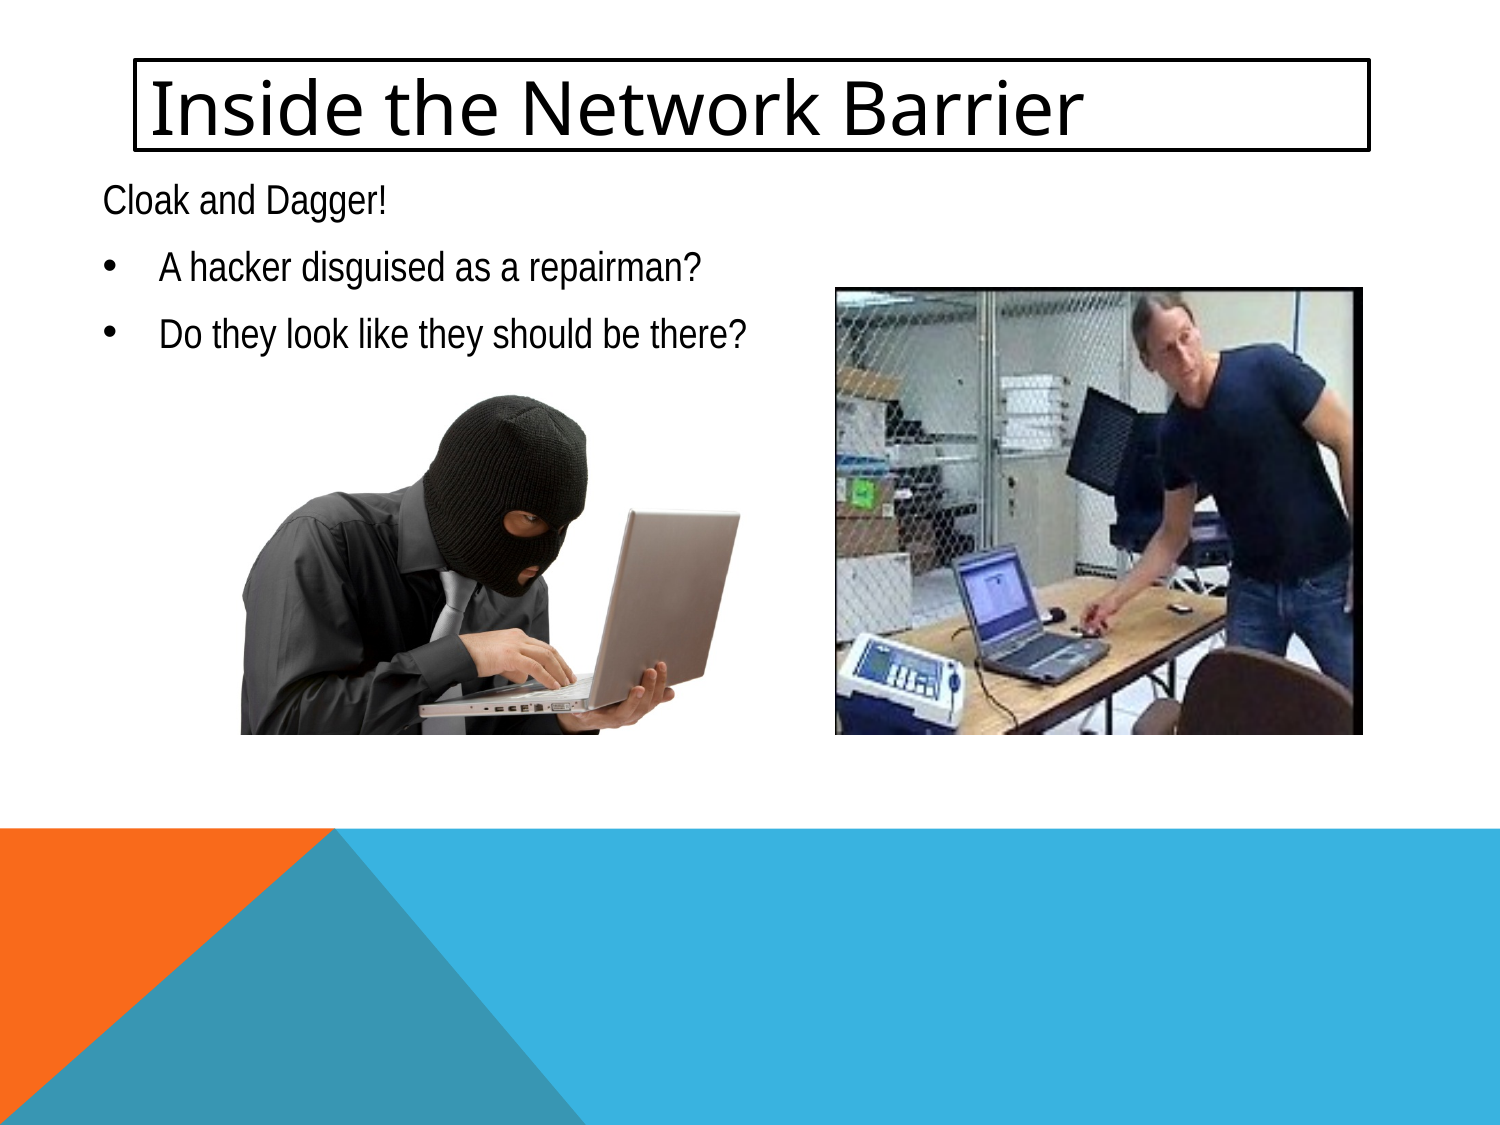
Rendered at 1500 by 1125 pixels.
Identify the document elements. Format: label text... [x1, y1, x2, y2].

title Inside the Network Barrier [133, 58, 1371, 152]
picture [835, 287, 1363, 736]
picture [224, 381, 756, 736]
list Cloak and Dagger! A hacker disguised as a repairman? Do they look like they should be there? [87, 165, 1401, 813]
